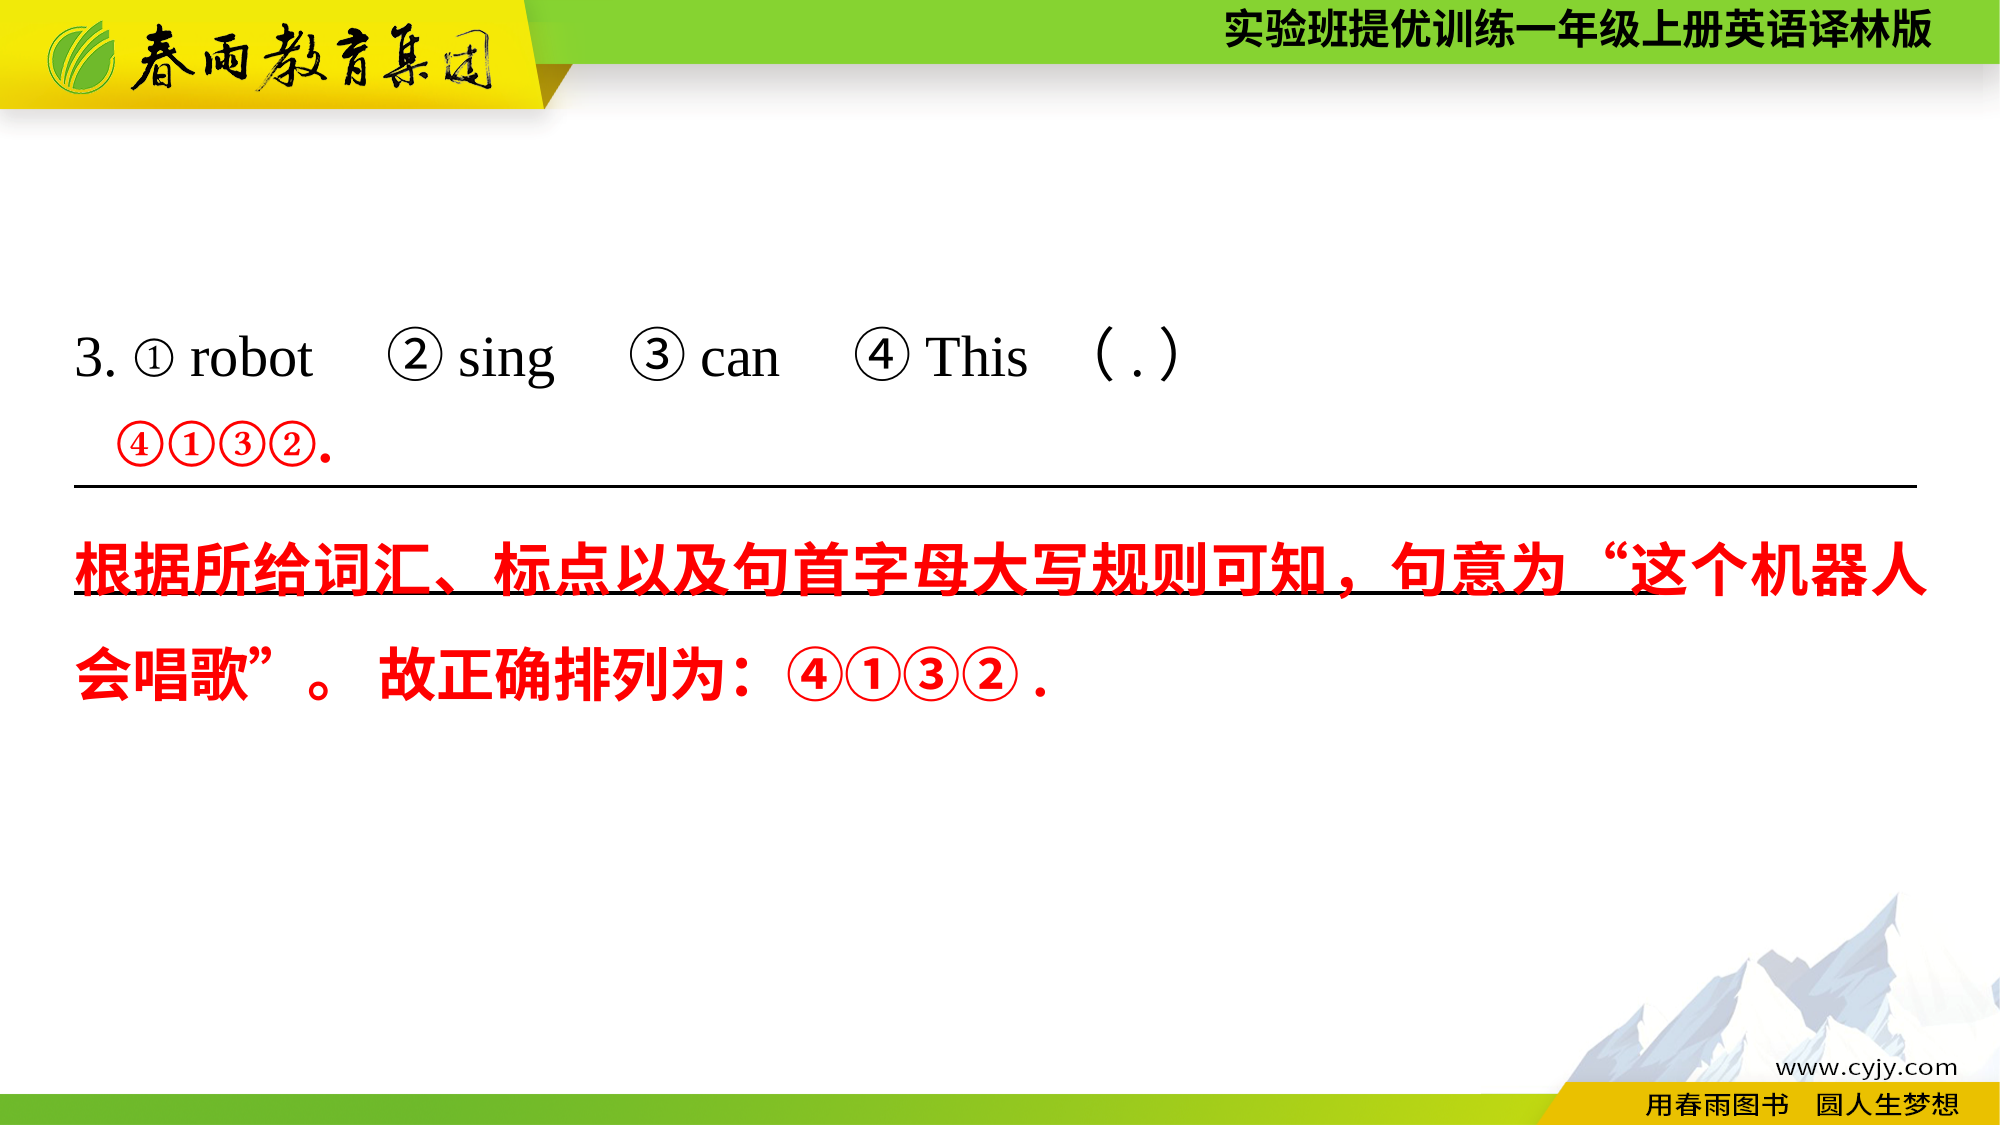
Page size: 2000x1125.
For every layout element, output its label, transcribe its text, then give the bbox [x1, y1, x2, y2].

text_box 根据所给词汇、标点以及句首字母大写规则可知，句意为“这个机器人会唱歌”。 故正确排列为：④①③②. [59, 490, 1944, 716]
picture [0, 0, 2000, 1125]
list 3. ①robot ②sing ③can ④This （.） _______________________________________________________________ [59, 275, 1944, 490]
text_box ④①③②. [100, 397, 349, 482]
